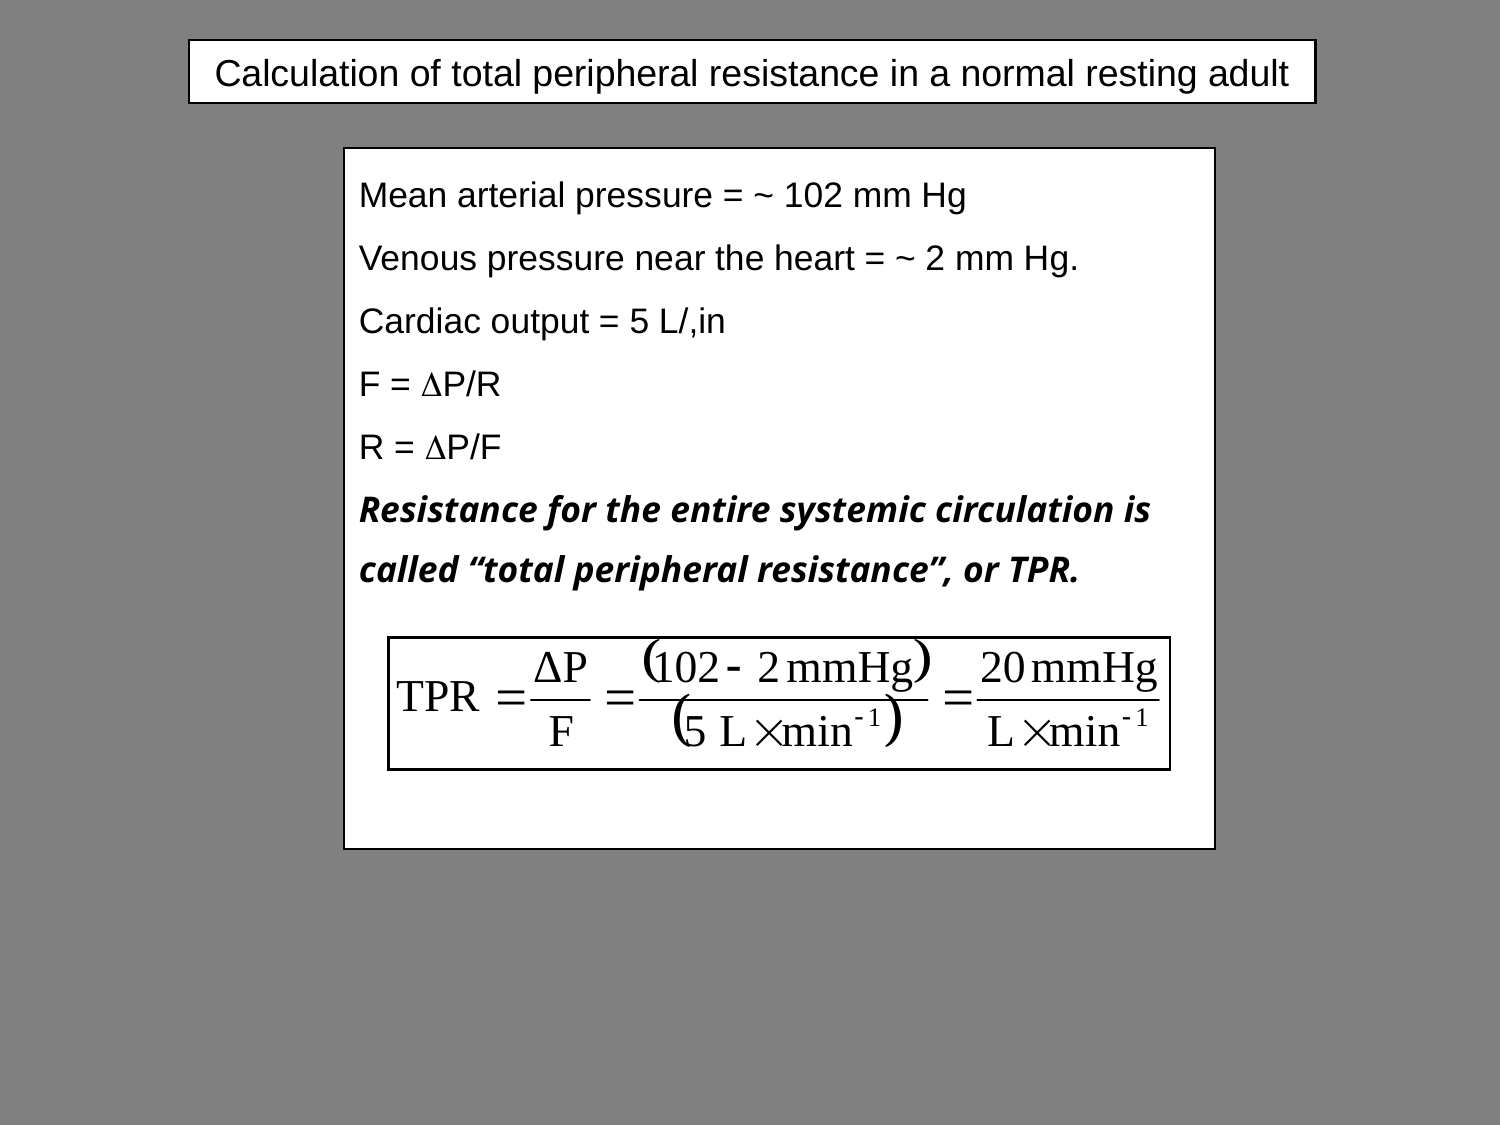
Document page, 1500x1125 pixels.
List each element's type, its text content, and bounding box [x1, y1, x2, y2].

title Calculation of total peripheral resistance in a normal resting adult [188, 39, 1317, 104]
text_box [389, 638, 1170, 769]
text_box Mean arterial pressure = ~ 102 mm Hg Venous pressure near the heart = ~ 2 mm Hg. Cardiac output = 5 L/,in F = DP/R R = DP/F Resistance for the entire systemic circulation is called “total peripheral resistance”, or TPR. [343, 147, 1216, 850]
